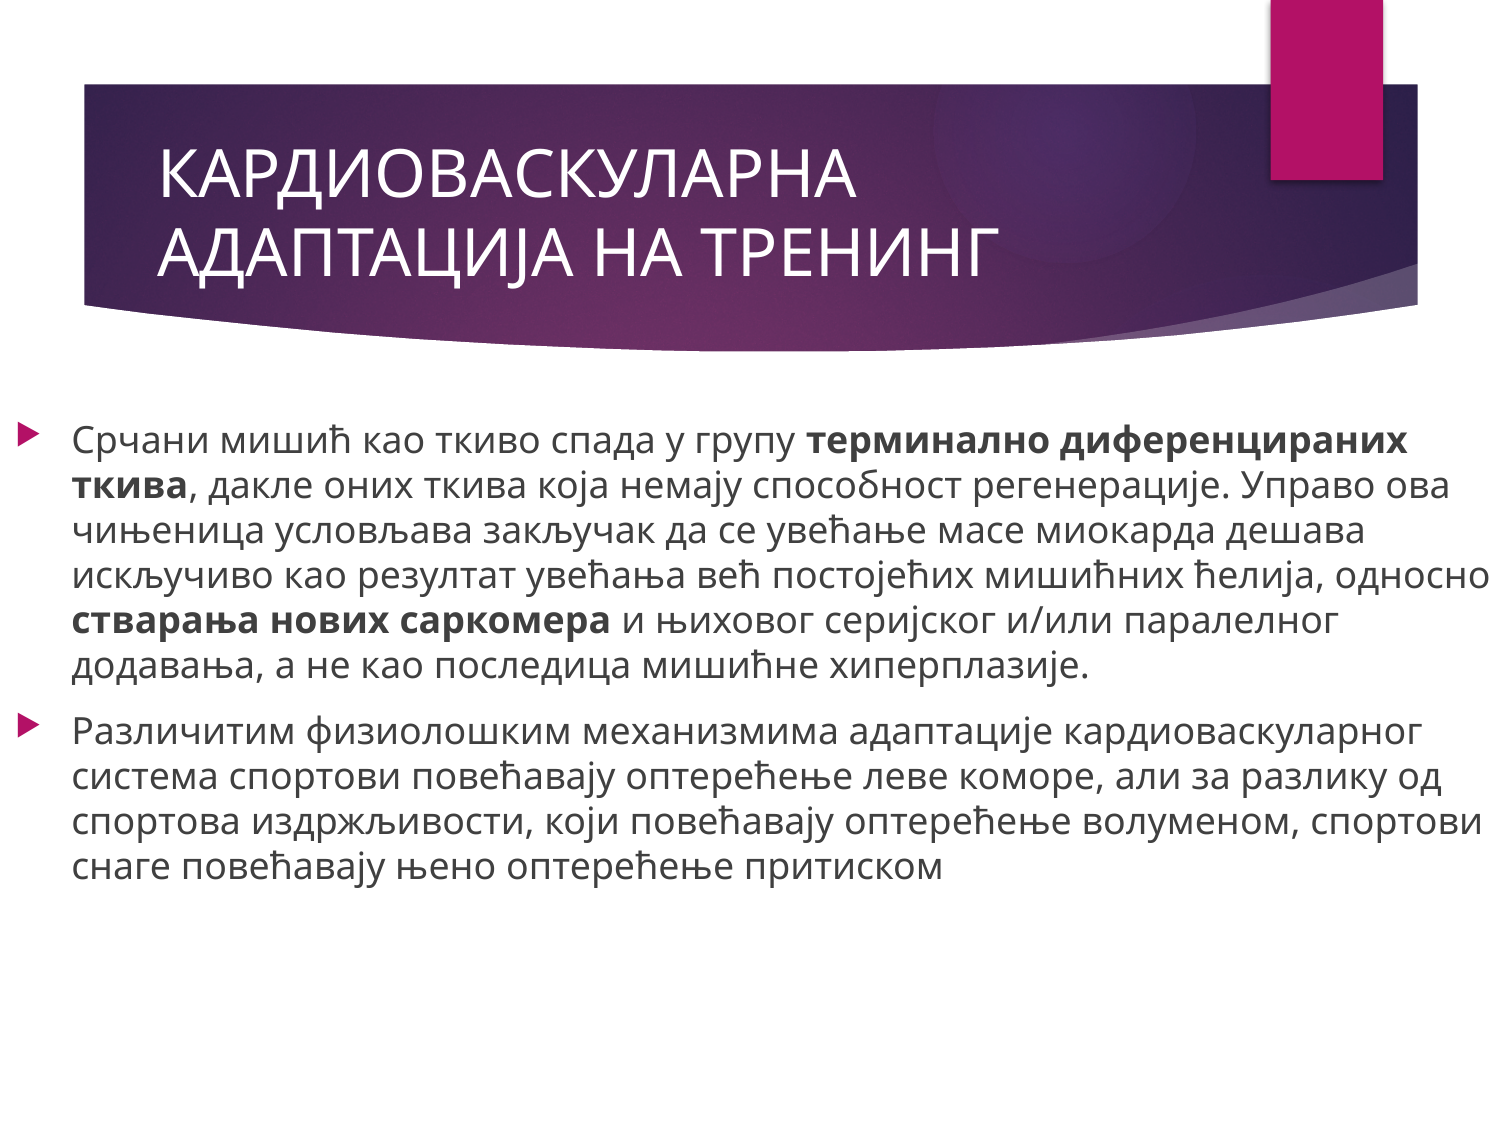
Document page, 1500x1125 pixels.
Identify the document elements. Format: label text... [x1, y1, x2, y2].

title КАРДИОВАСКУЛАРНА АДАПТАЦИЈА НА ТРЕНИНГ [142, 152, 1183, 269]
list Срчани мишић као ткиво спада у групу терминално диференцираних ткива, дакле оних ткива која немају способност регенерације. Управо ова чињеница условљава закључак да се увећање масе миокарда дешава искључиво као резултат увећања већ постојећих мишићних ћелија, односно стварања нових саркомера и њиховог серијског и/или паралелног додавања, а не као последица мишићне хиперплазије. Различитим физиолошким механизмима адаптације кардиоваскуларног система спортови повећавају оптерећење леве коморе, али за разлику од спортова издржљивости, који повећавају оптерећење волуменом, спортови снаге повећавају њено оптерећење притиском [0, 408, 1500, 1106]
